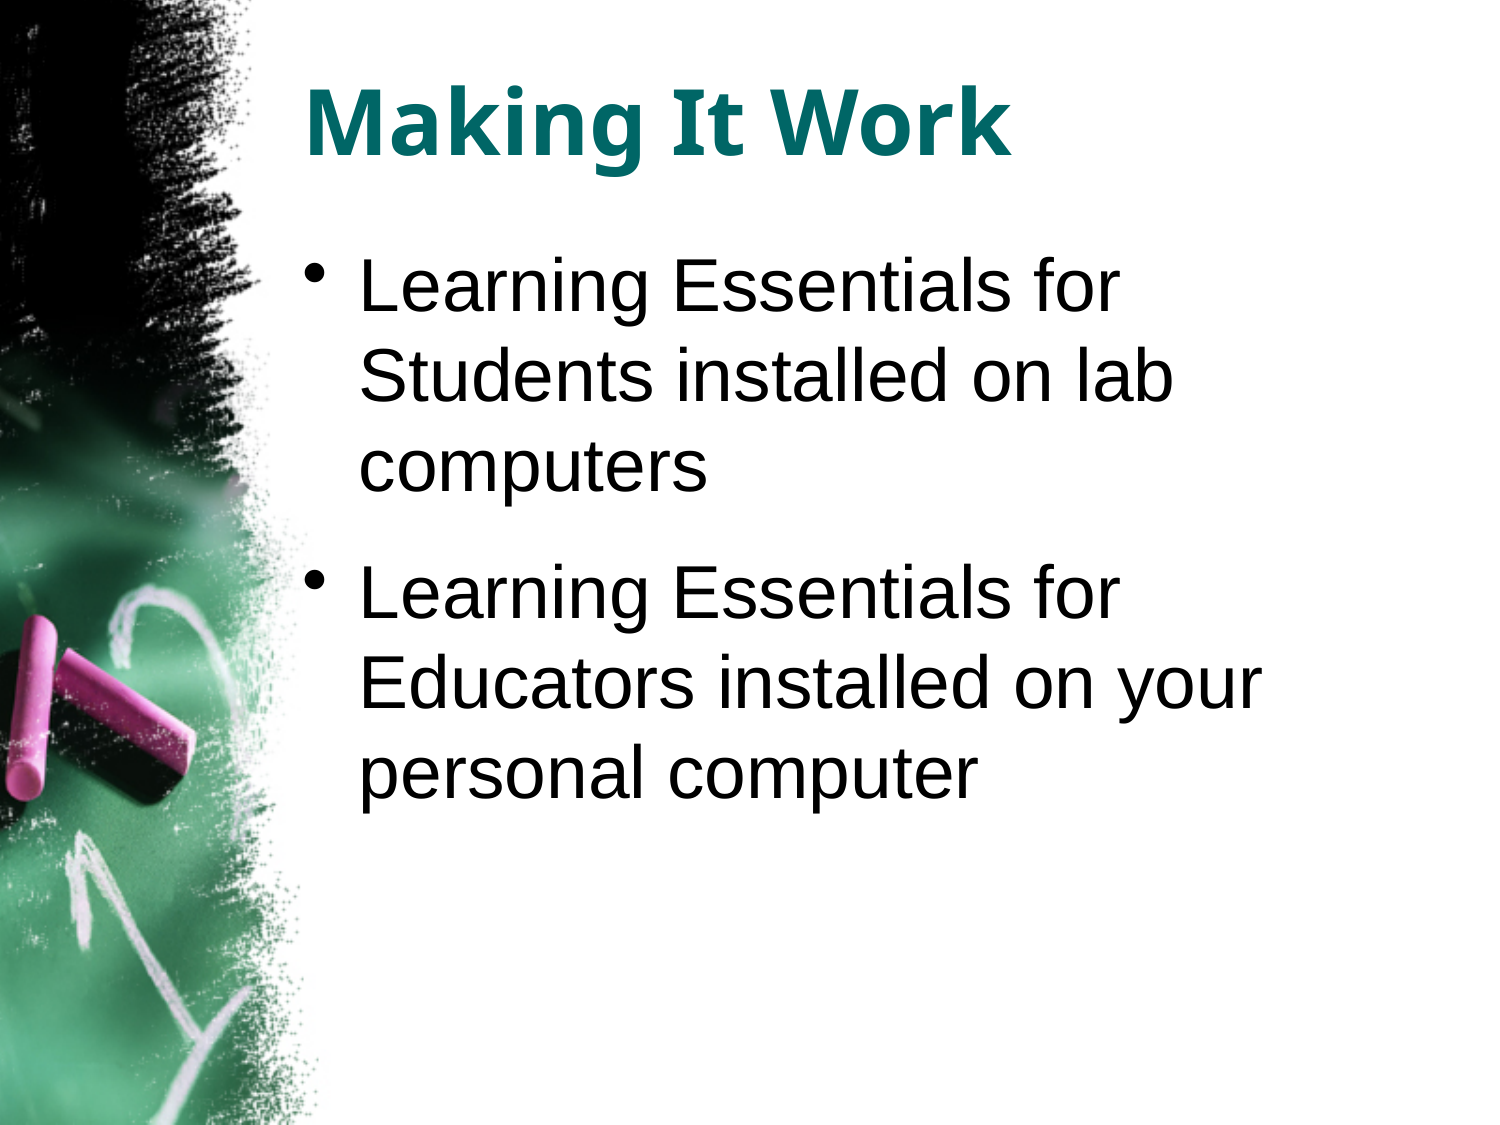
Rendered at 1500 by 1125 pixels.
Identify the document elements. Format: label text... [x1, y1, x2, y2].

list Learning Essentials for Students installed on lab computers Learning Essentials for Educators installed on your personal computer [287, 228, 1438, 980]
title Making It Work [287, 49, 1438, 188]
picture [0, 0, 1500, 1125]
